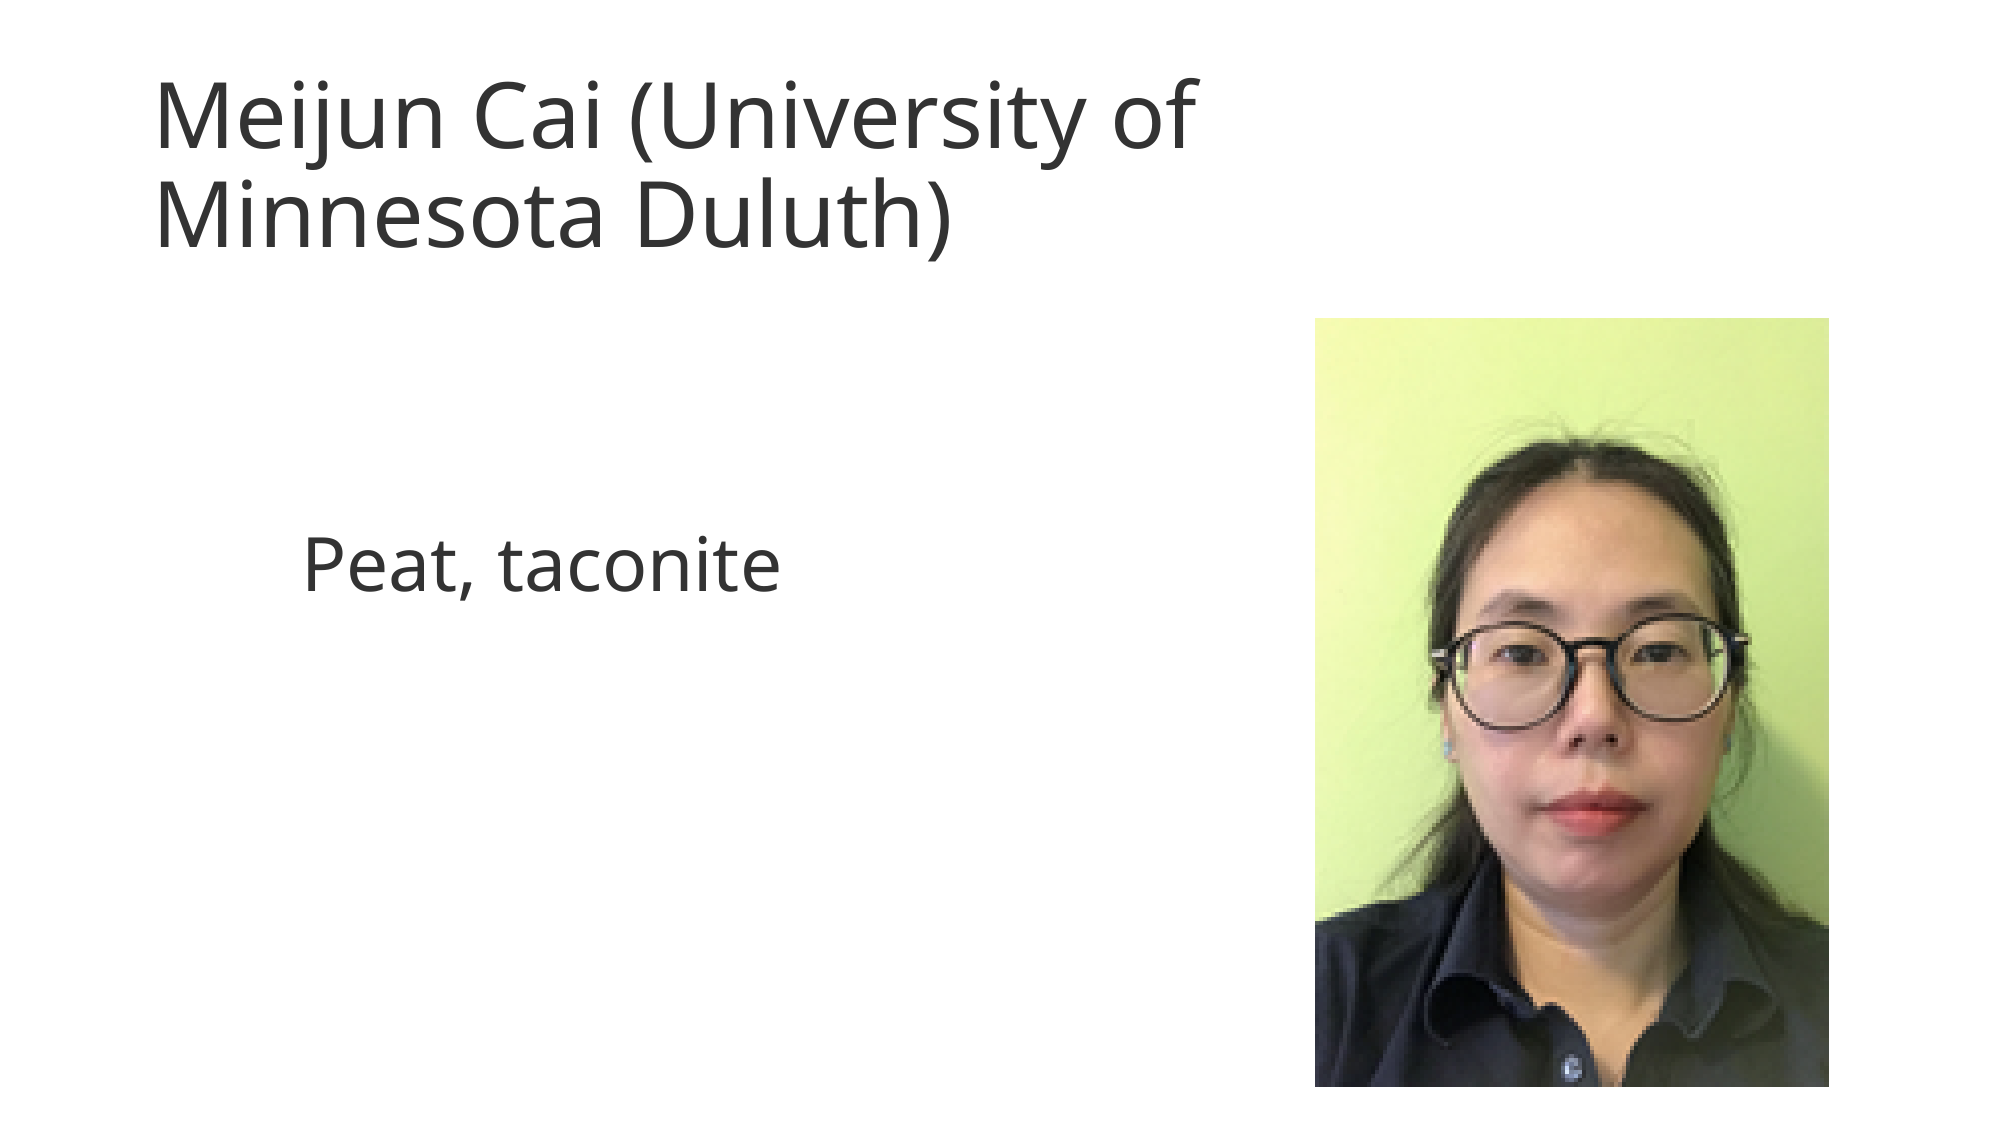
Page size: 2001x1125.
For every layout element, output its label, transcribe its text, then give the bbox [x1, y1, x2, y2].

picture [1315, 318, 1829, 1087]
title Meijun Cai (University of Minnesota Duluth) [137, 59, 1446, 278]
text_box Peat, taconite [83, 509, 1000, 615]
